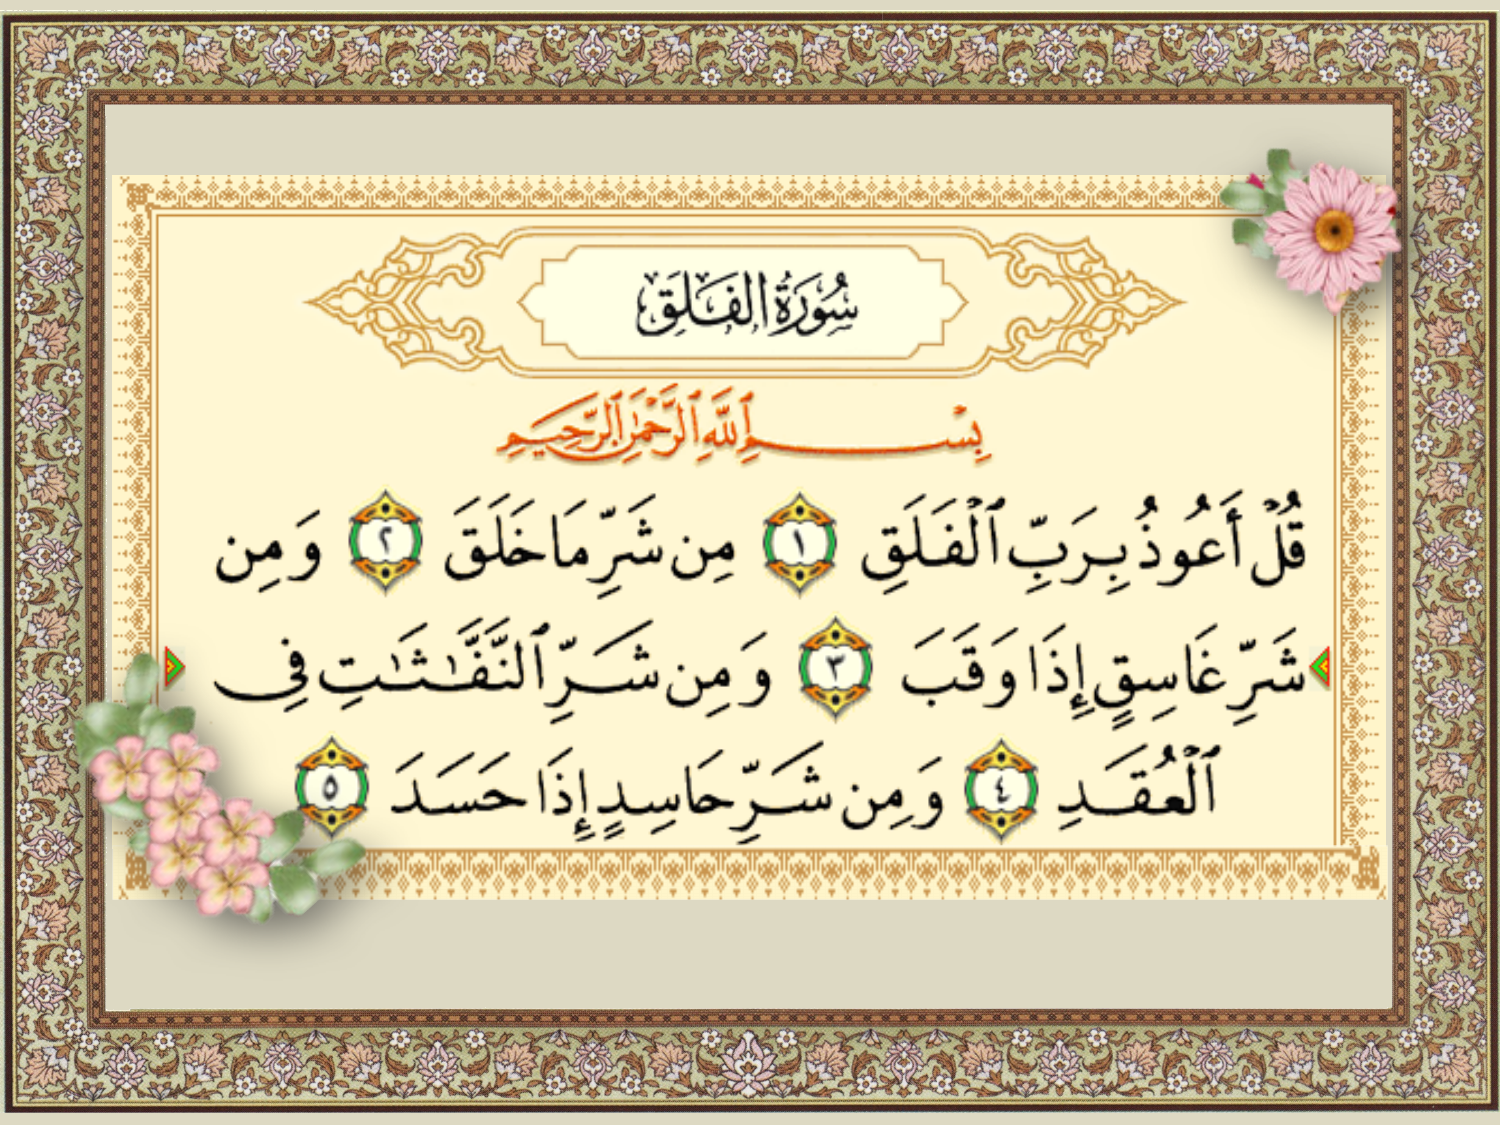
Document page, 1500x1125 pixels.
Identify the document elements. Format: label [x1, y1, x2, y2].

picture [0, 10, 1500, 1115]
text_box [1228, 123, 1394, 328]
